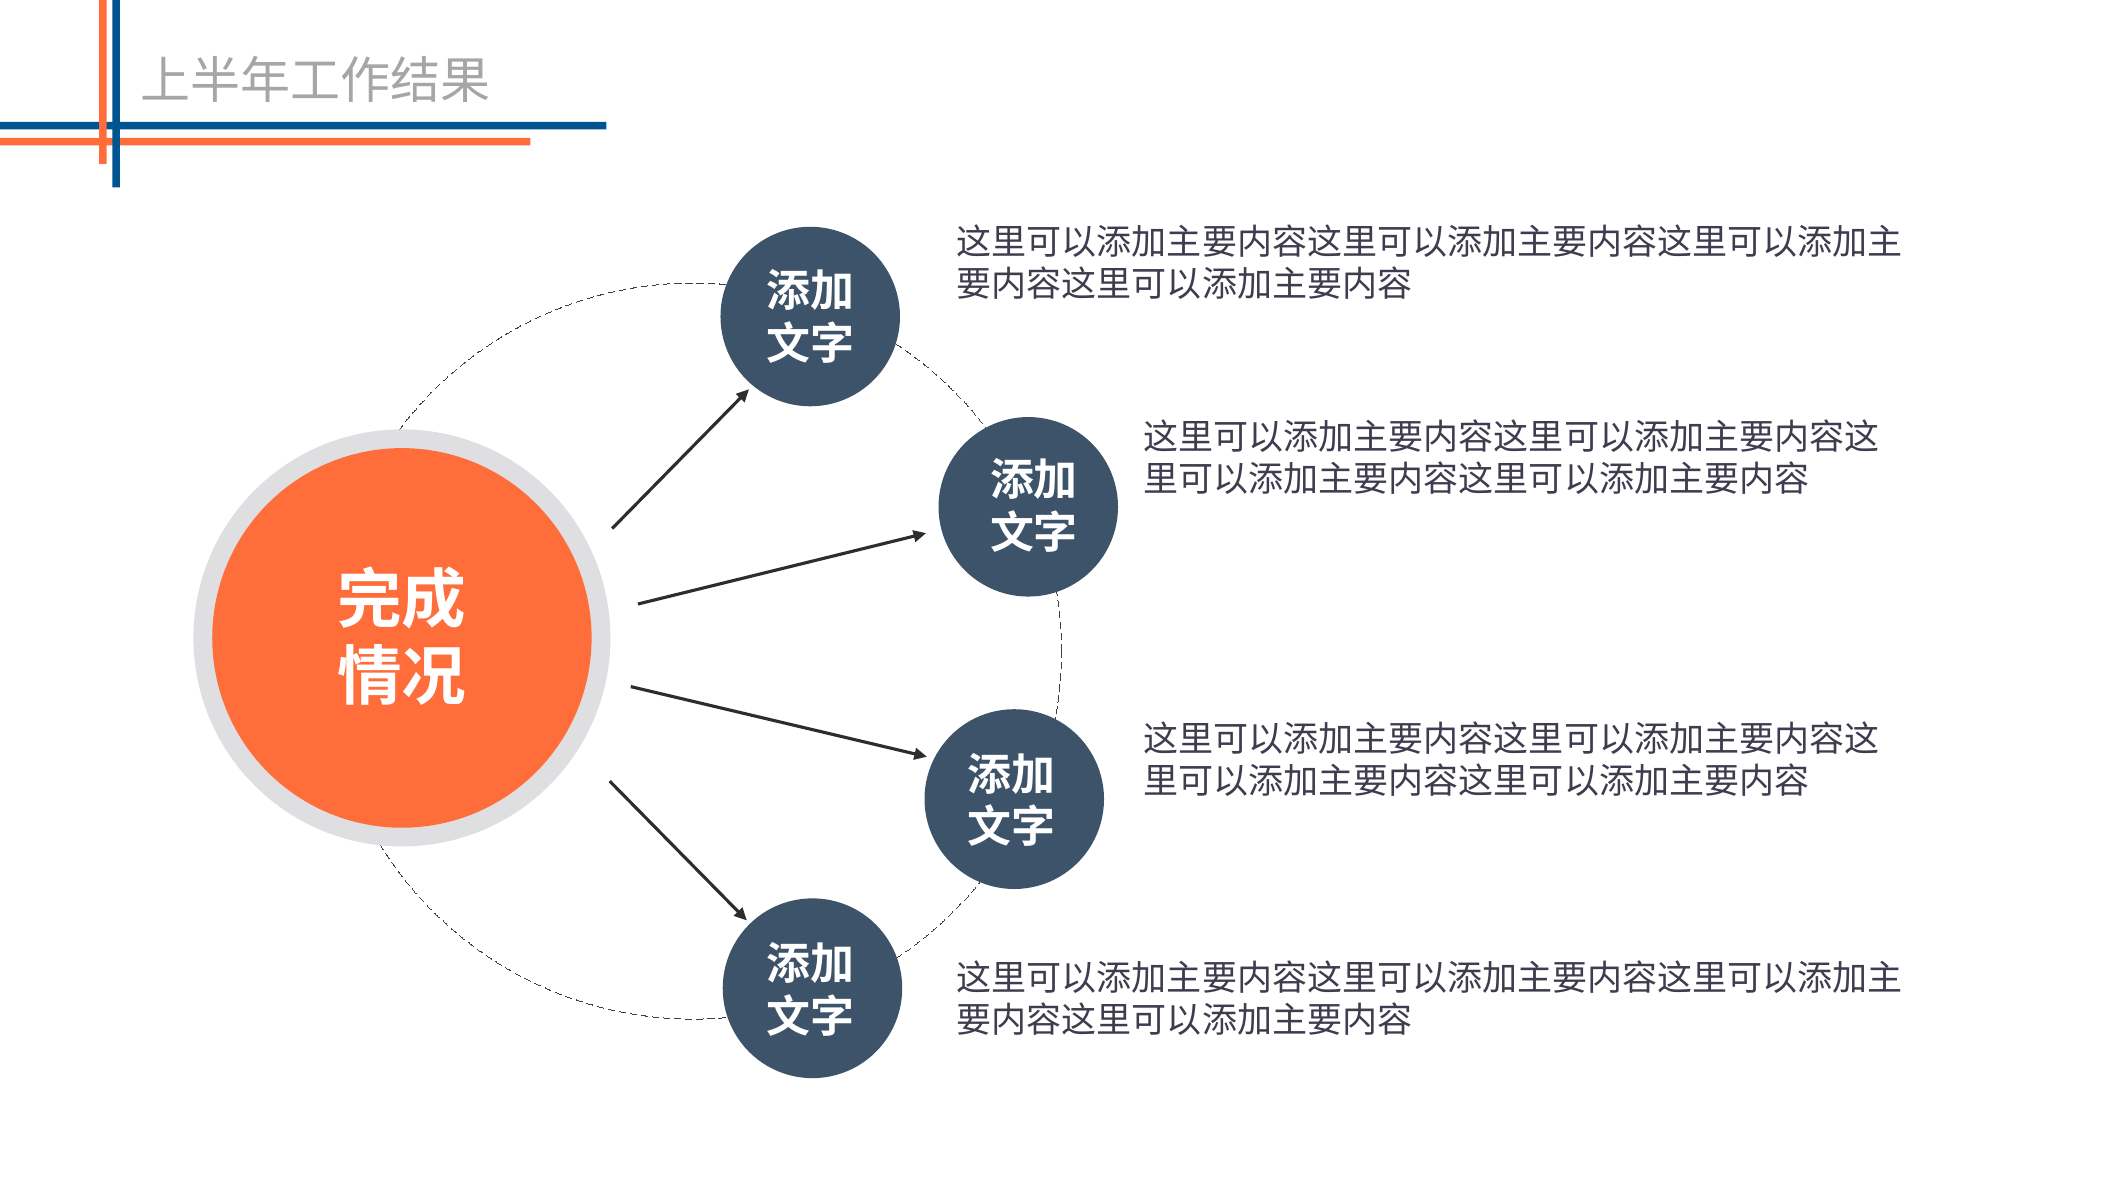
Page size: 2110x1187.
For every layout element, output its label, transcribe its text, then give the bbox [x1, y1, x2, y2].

text_box 这里可以添加主要内容这里可以添加主要内容这里可以添加主要内容这里可以添加主要内容 [1127, 708, 1911, 809]
text_box [381, 283, 720, 1020]
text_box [720, 226, 1119, 1079]
text_box 完成情况 [298, 550, 505, 721]
text_box 这里可以添加主要内容这里可以添加主要内容这里可以添加主要内容这里可以添加主要内容 [1127, 406, 1911, 507]
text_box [0, 0, 789, 188]
text_box [193, 429, 611, 847]
text_box [212, 448, 592, 828]
text_box 这里可以添加主要内容这里可以添加主要内容这里可以添加主要内容这里可以添加主要内容 [1119, 947, 1952, 1048]
text_box 这里可以添加主要内容这里可以添加主要内容这里可以添加主要内容这里可以添加主要内容 [940, 211, 1952, 311]
